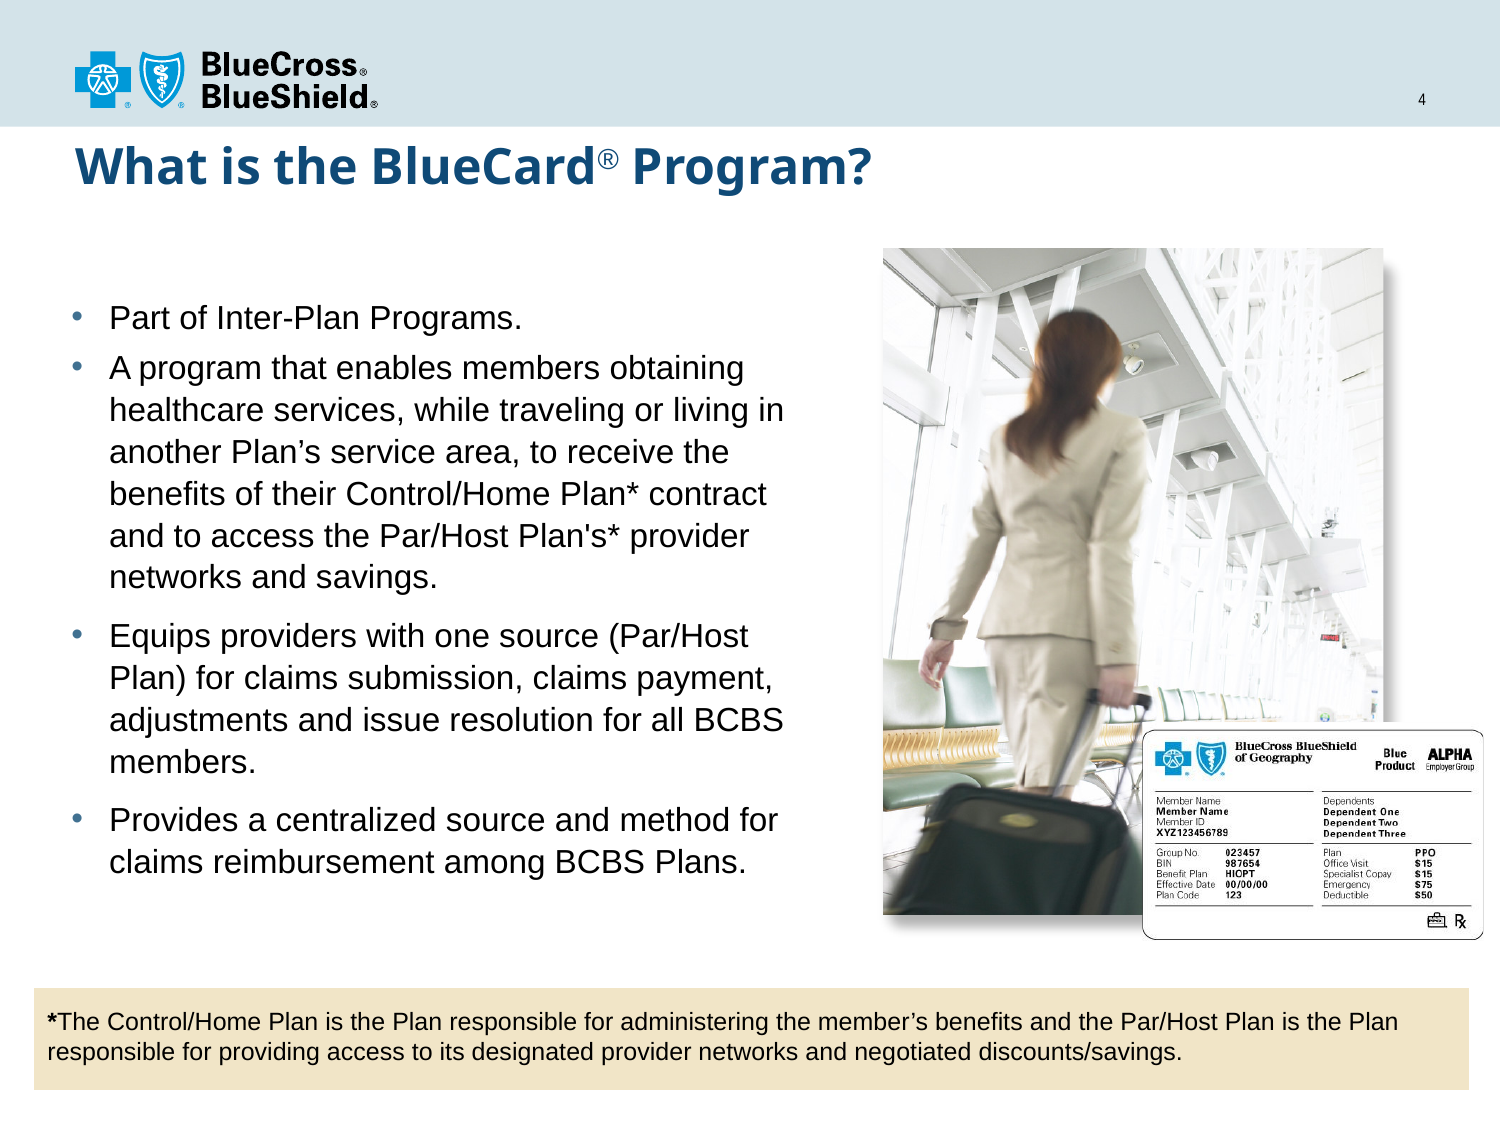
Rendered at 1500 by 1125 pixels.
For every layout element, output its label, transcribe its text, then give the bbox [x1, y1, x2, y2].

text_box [874, 248, 1410, 943]
picture [178, 101, 185, 109]
text_box *The Control/Home Plan is the Plan responsible for administering the member’s benefits and the Par/Host Plan is the Plan responsible for providing access to its designated provider networks and negotiated discounts/savings. [47, 1005, 1455, 1073]
title What is the BlueCard® Program? [75, 124, 1425, 237]
list Part of Inter-Plan Programs. A program that enables members obtaining healthcare services, while traveling or living in another Plan’s service area, to receive the benefits of their Control/Home Plan* contract and to access the Par/Host Plan's* provider networks and savings. Equips providers with one source (Par/Host Plan) for claims submission, claims payment, adjustments and issue resolution for all BCBS members. Provides a centralized source and method for claims reimbursement among BCBS Plans. [71, 230, 814, 873]
text_box [30, 983, 1474, 1094]
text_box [1142, 722, 1484, 943]
picture [124, 101, 131, 109]
